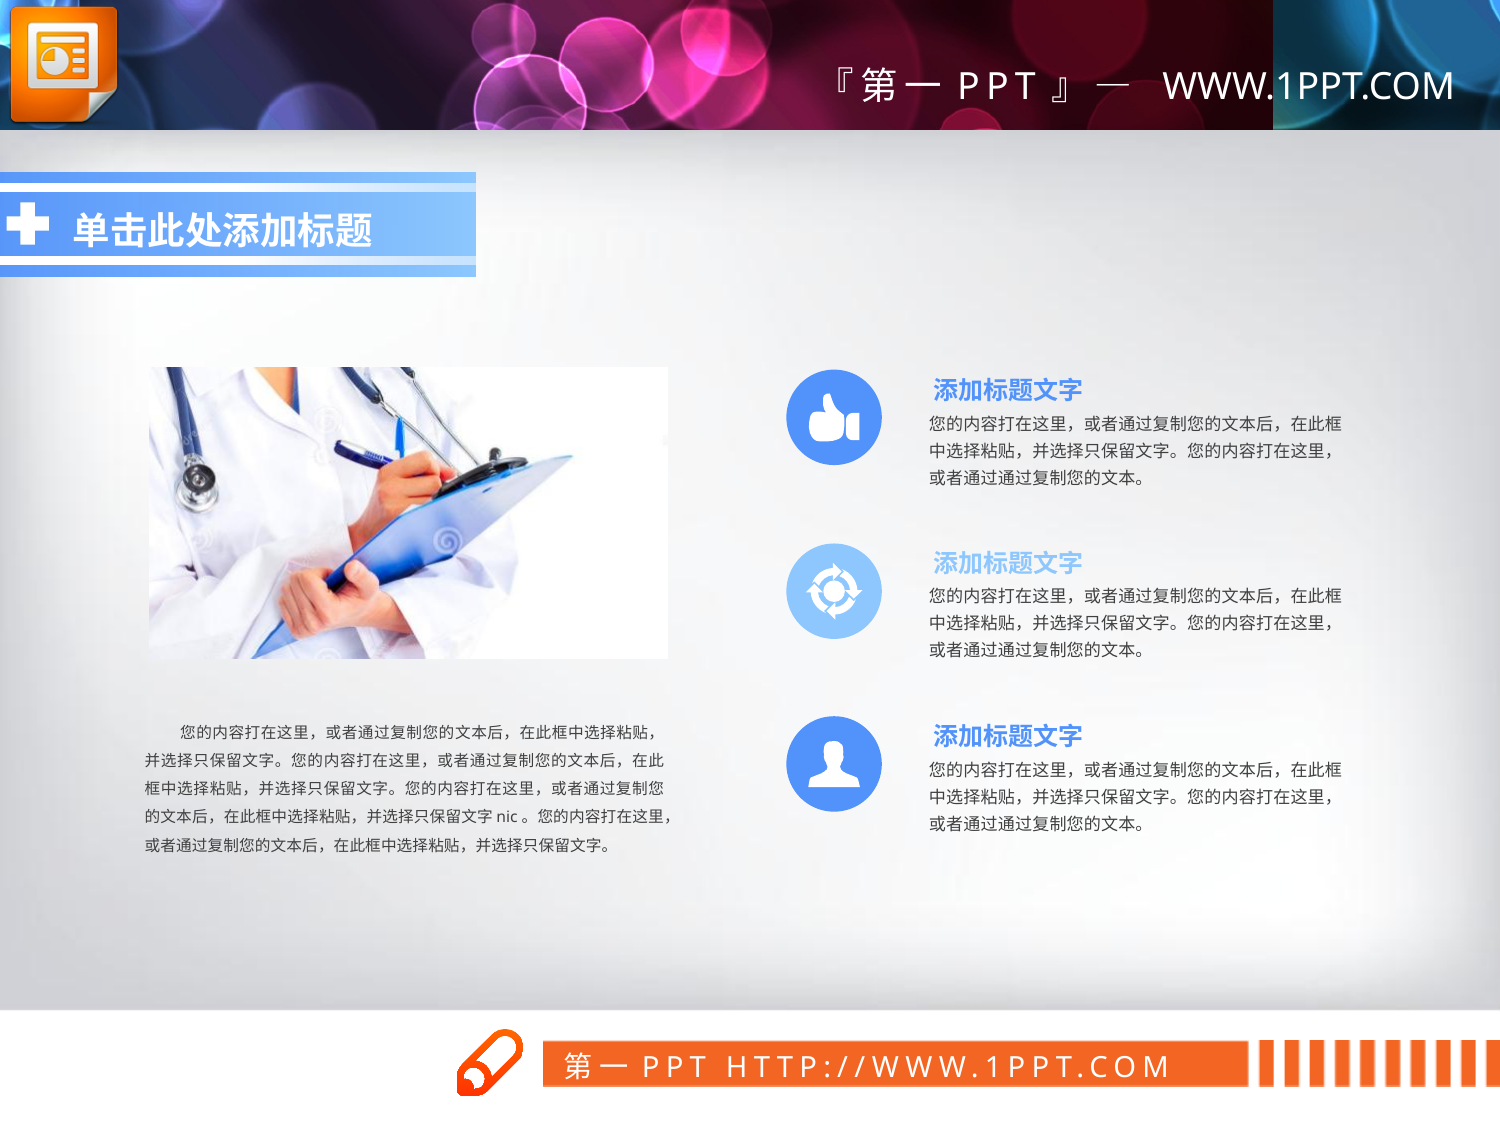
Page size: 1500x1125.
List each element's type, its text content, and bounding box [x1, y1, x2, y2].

text_box 您的内容打在这里，或者通过复制您的文本后，在此框中选择粘贴，并选择只保留文字。您的内容打在这里，或者通过通过复制您的文本。 [914, 399, 1375, 495]
text_box 您的内容打在这里，或者通过复制您的文本后，在此框中选择粘贴，并选择只保留文字。您的内容打在这里，或者通过通过复制您的文本。 [914, 572, 1375, 668]
text_box [786, 716, 882, 812]
text_box [0, 265, 476, 277]
text_box 单击此处添加标题 [57, 199, 390, 260]
text_box 添加标题文字 [918, 706, 1229, 746]
text_box [786, 369, 882, 466]
picture [0, 0, 1500, 1012]
text_box [808, 741, 860, 788]
text_box 您的内容打在这里，或者通过复制您的文本后，在此框中选择粘贴，并选择只保留文字。您的内容打在这里，或者通过通过复制您的文本。 [914, 746, 1375, 842]
text_box [0, 192, 476, 256]
picture [543, 1040, 1500, 1087]
text_box [0, 172, 476, 183]
text_box [786, 543, 882, 639]
text_box [0, 256, 476, 265]
text_box 添加标题文字 [918, 359, 1229, 399]
text_box [805, 562, 863, 620]
text_box [808, 393, 860, 442]
text_box [6, 202, 49, 245]
text_box 您的内容打在这里，或者通过复制您的文本后，在此框中选择粘贴，并选择只保留文字。您的内容打在这里，或者通过复制您的文本后，在此框中选择粘贴，并选择只保留文字。您的内容打在这里，或者通过复制您的文本后，在此框中选择粘贴，并选择只保留文字nic。您的内容打在这里，或者通过复制您的文本后，在此框中选择粘贴，并选择只保留文字。 [129, 706, 679, 862]
text_box [0, 183, 476, 192]
text_box 添加标题文字 [918, 532, 1229, 572]
